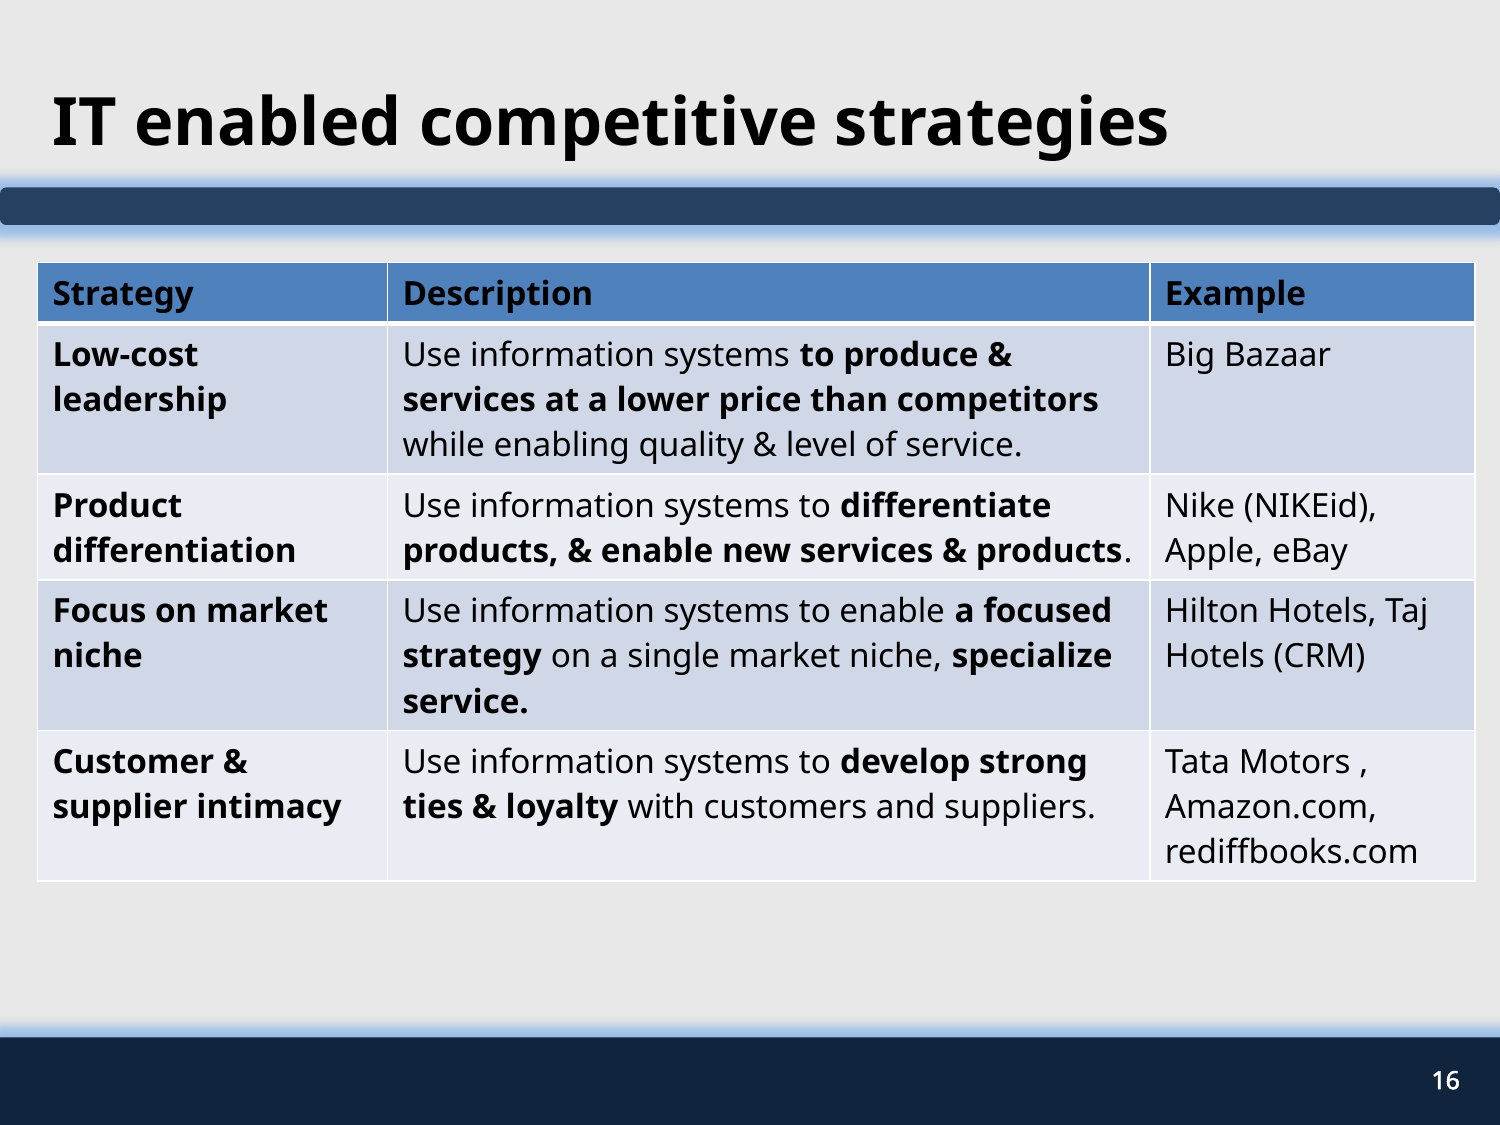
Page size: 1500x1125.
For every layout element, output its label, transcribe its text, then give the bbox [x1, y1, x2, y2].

table_cell Use information systems to produce & services at a lower price than competitors while enabling quality & level of service. [388, 326, 1149, 473]
table_cell Use information systems to enable a focused strategy on a single market niche, specialize service. [388, 581, 1149, 730]
slide_number 16 [1412, 1050, 1475, 1113]
table_header Example [1151, 263, 1474, 321]
table_cell Use information systems to differentiate products, & enable new services & products. [388, 475, 1149, 579]
table_cell Use information systems to develop strong ties & loyalty with customers and suppliers. [388, 731, 1149, 880]
table_cell Hilton Hotels, Taj Hotels (CRM) [1151, 581, 1474, 730]
table_cell Big Bazaar [1151, 326, 1474, 473]
table_header Description [388, 263, 1149, 321]
table_cell Product differentiation [38, 475, 387, 579]
table_cell Customer & supplier intimacy [38, 731, 387, 880]
table_cell Low-cost leadership [38, 326, 387, 473]
table_cell Focus on market niche [38, 581, 387, 730]
title IT enabled competitive strategies [37, 62, 1338, 176]
table_header Strategy [38, 263, 387, 321]
table_cell Tata Motors , Amazon.com, rediffbooks.com [1151, 731, 1474, 880]
table_cell Nike (NIKEid), Apple, eBay [1151, 475, 1474, 579]
